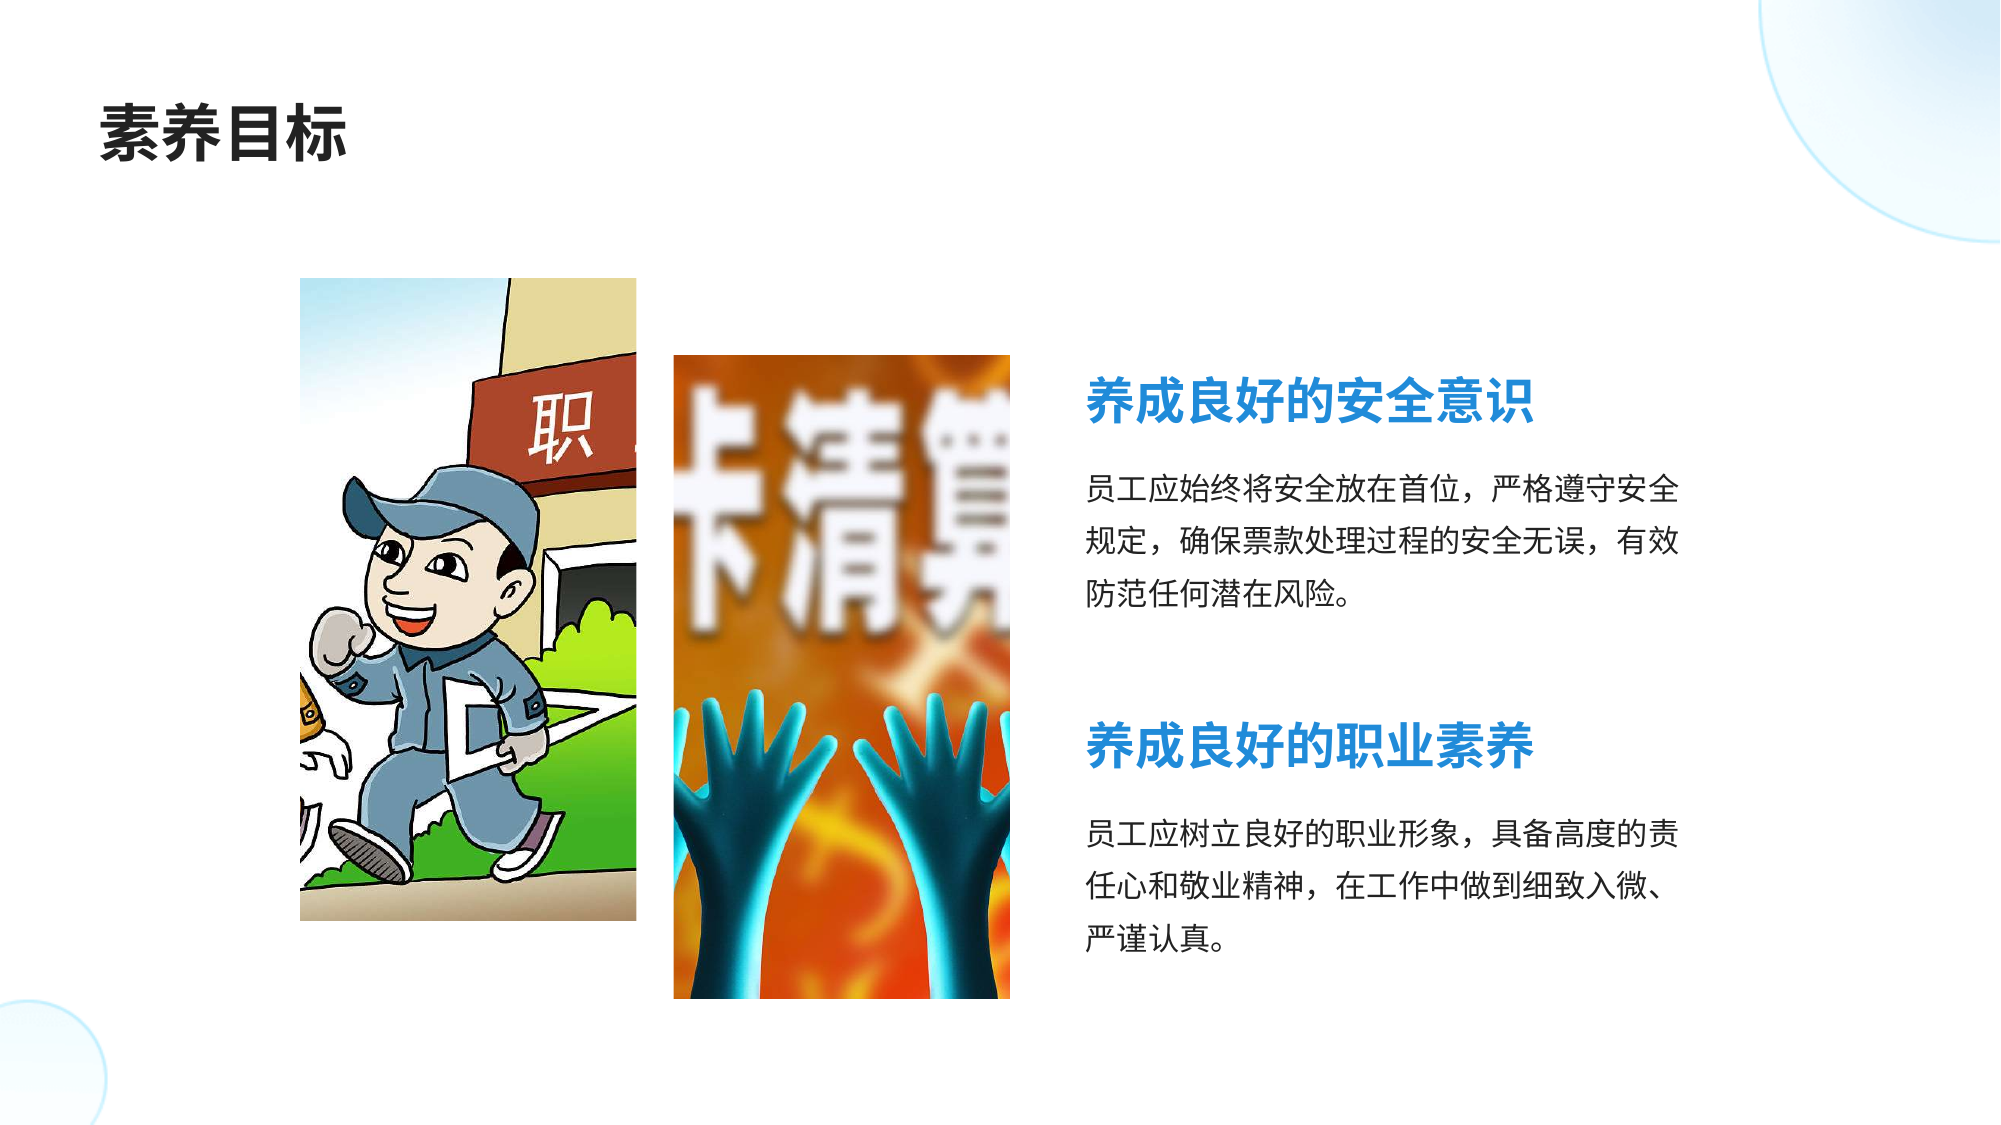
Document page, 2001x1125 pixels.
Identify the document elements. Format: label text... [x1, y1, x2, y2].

text_box 养成良好的职业素养 [1070, 676, 1663, 782]
picture [0, 0, 2001, 1125]
text_box 员工应树立良好的职业形象，具备高度的责任心和敬业精神，在工作中做到细致入微、严谨认真。 [1070, 791, 1700, 1030]
text_box 养成良好的安全意识 [1070, 342, 1663, 437]
text_box 素养目标 [78, 43, 1922, 189]
text_box 员工应始终将安全放在首位，严格遵守安全规定，确保票款处理过程的安全无误，有效防范任何潜在风险。 [1070, 446, 1700, 688]
